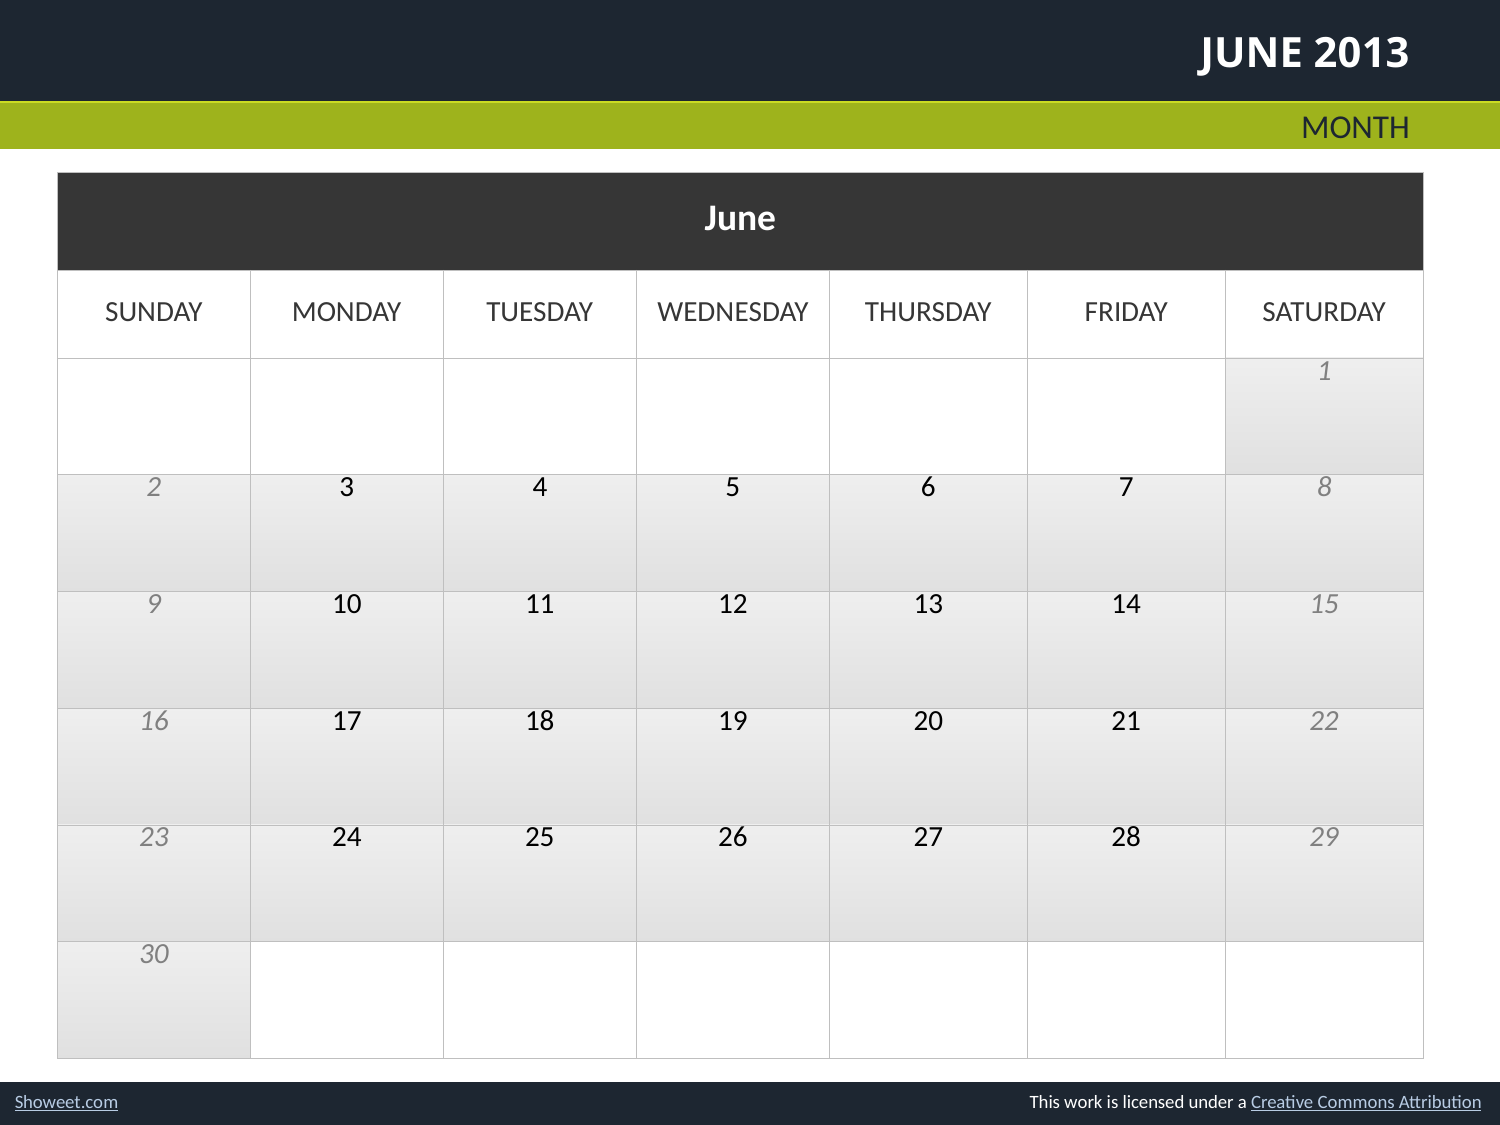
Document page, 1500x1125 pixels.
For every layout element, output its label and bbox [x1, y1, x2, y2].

table_cell [58, 359, 250, 474]
table_cell [251, 475, 443, 591]
table_cell [251, 826, 443, 941]
table_cell [251, 359, 443, 474]
table_cell [58, 942, 250, 1058]
table_cell [58, 592, 250, 708]
table_cell [637, 942, 829, 1058]
table_cell [1028, 592, 1225, 708]
table_cell [637, 709, 829, 825]
table_cell [1226, 271, 1423, 358]
table_cell [830, 359, 1027, 474]
table_cell [251, 709, 443, 825]
table_cell [637, 475, 829, 591]
title [478, 0, 1425, 102]
table_cell [1028, 942, 1225, 1058]
table_cell [637, 592, 829, 708]
table_cell [58, 271, 250, 358]
table_cell [1028, 826, 1225, 941]
table_cell [830, 271, 1027, 358]
table_cell [444, 271, 636, 358]
table_cell [830, 475, 1027, 591]
table_header [58, 173, 1423, 270]
table_cell [251, 592, 443, 708]
table_cell [58, 709, 250, 825]
table_cell [444, 942, 636, 1058]
table_cell [637, 359, 829, 474]
table_cell [830, 592, 1027, 708]
table_cell [1028, 709, 1225, 825]
table_cell [251, 271, 443, 358]
table_cell [830, 826, 1027, 941]
table_cell [444, 359, 636, 474]
table_cell [1028, 271, 1225, 358]
table_cell [1226, 359, 1423, 474]
table_cell [1226, 942, 1423, 1058]
table_cell [1226, 826, 1423, 941]
table_cell [1226, 475, 1423, 591]
table_cell [1226, 592, 1423, 708]
table_cell [1028, 475, 1225, 591]
table_cell [58, 826, 250, 941]
table_cell [637, 826, 829, 941]
table_cell [444, 826, 636, 941]
table_cell [251, 942, 443, 1058]
table_cell [1226, 709, 1423, 825]
table_cell [58, 475, 250, 591]
table_cell [444, 592, 636, 708]
table_cell [830, 942, 1027, 1058]
table_cell [444, 709, 636, 825]
table_cell [444, 475, 636, 591]
table_cell [1028, 359, 1225, 474]
subtitle [478, 102, 1425, 149]
table_cell [637, 271, 829, 358]
table_cell [830, 709, 1027, 825]
